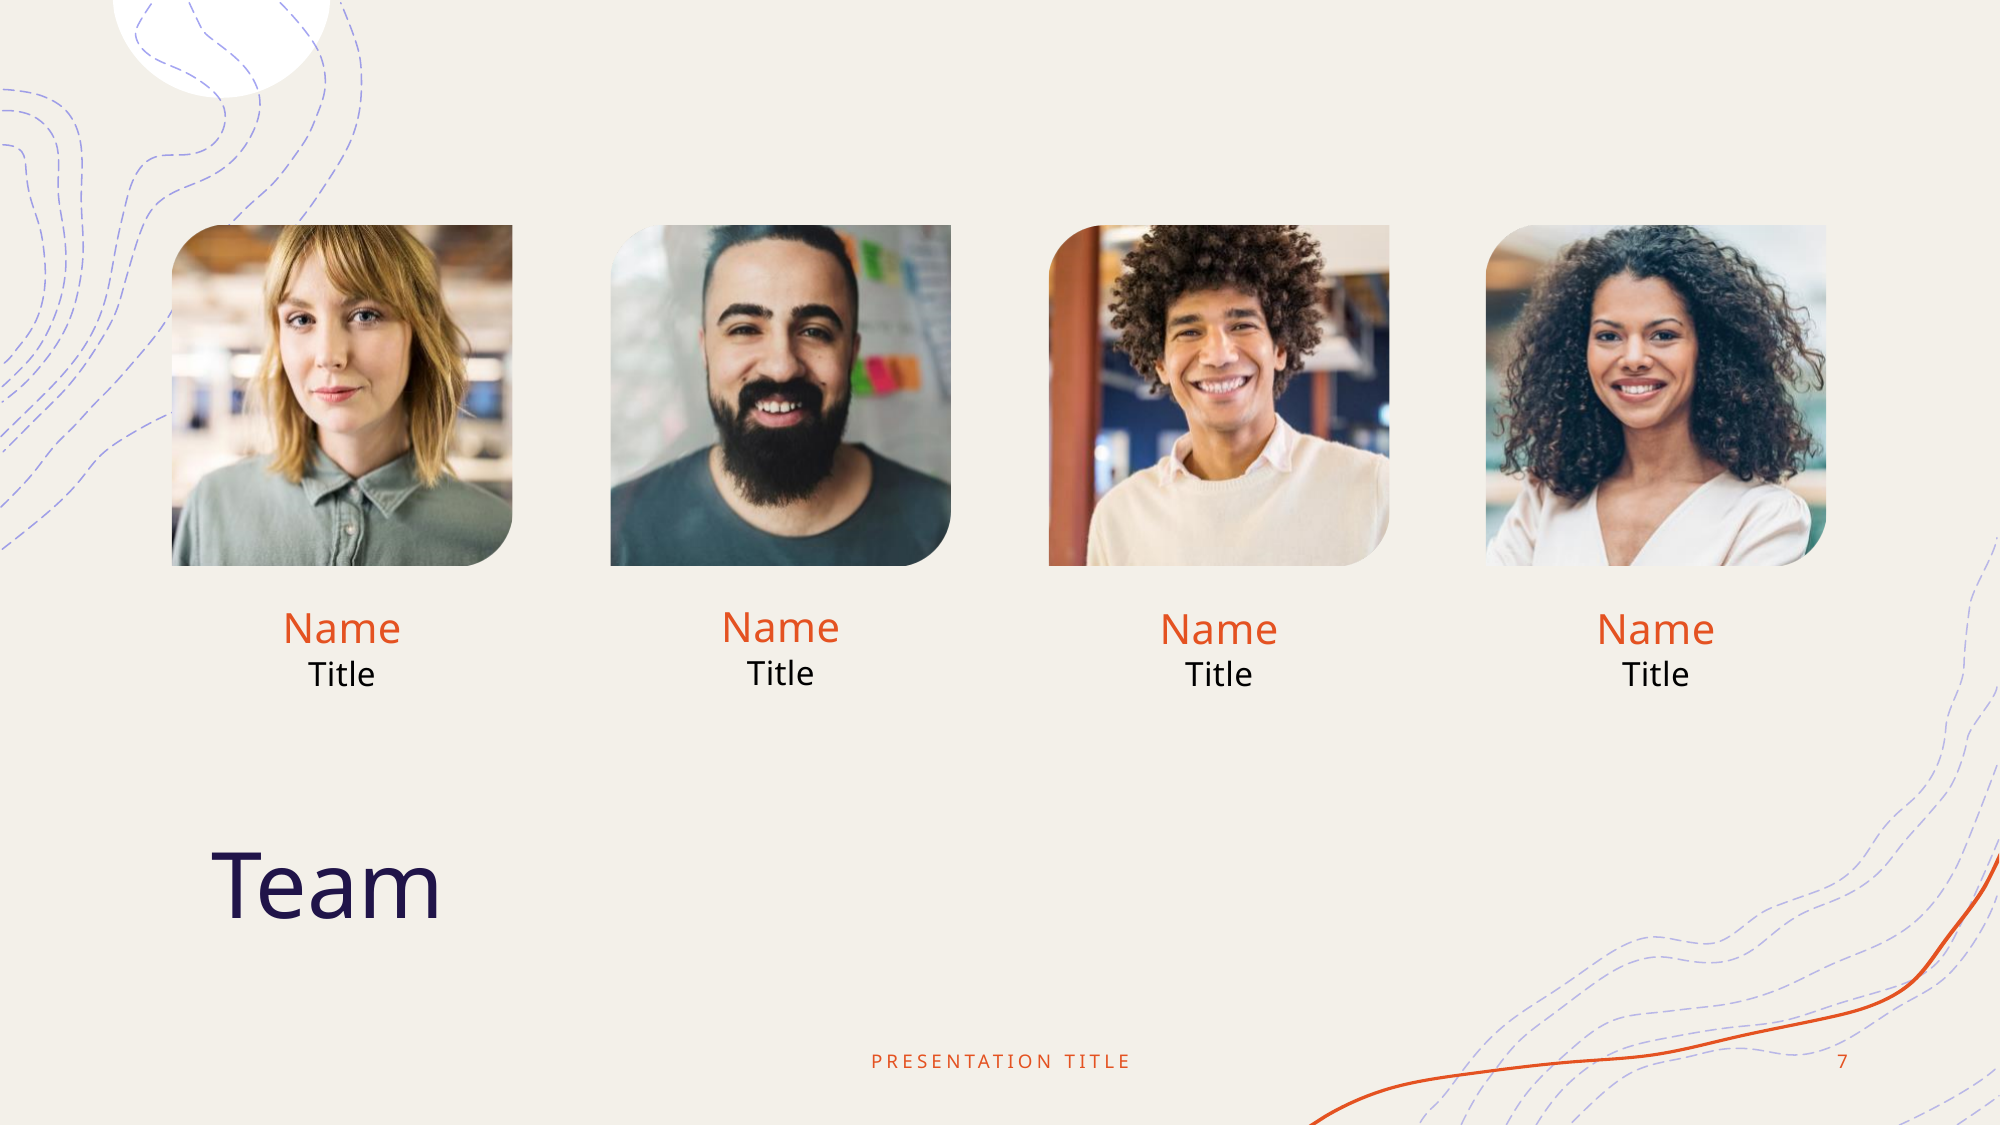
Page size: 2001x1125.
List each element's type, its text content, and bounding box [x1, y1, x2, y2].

picture [171, 225, 513, 566]
list Title [1485, 648, 1827, 694]
list Name [1048, 602, 1390, 648]
list Name [1485, 602, 1827, 648]
list Title [171, 648, 513, 694]
list Name [171, 602, 513, 647]
picture [1048, 225, 1390, 566]
title Team [196, 758, 1835, 1005]
list Title [610, 647, 951, 693]
picture [1485, 225, 1827, 566]
list Title [1048, 648, 1390, 694]
list Name [610, 601, 951, 646]
slide_number 7 [1625, 1042, 1863, 1103]
footer PRESENTATION TITLE [662, 1042, 1338, 1103]
picture [610, 225, 951, 566]
